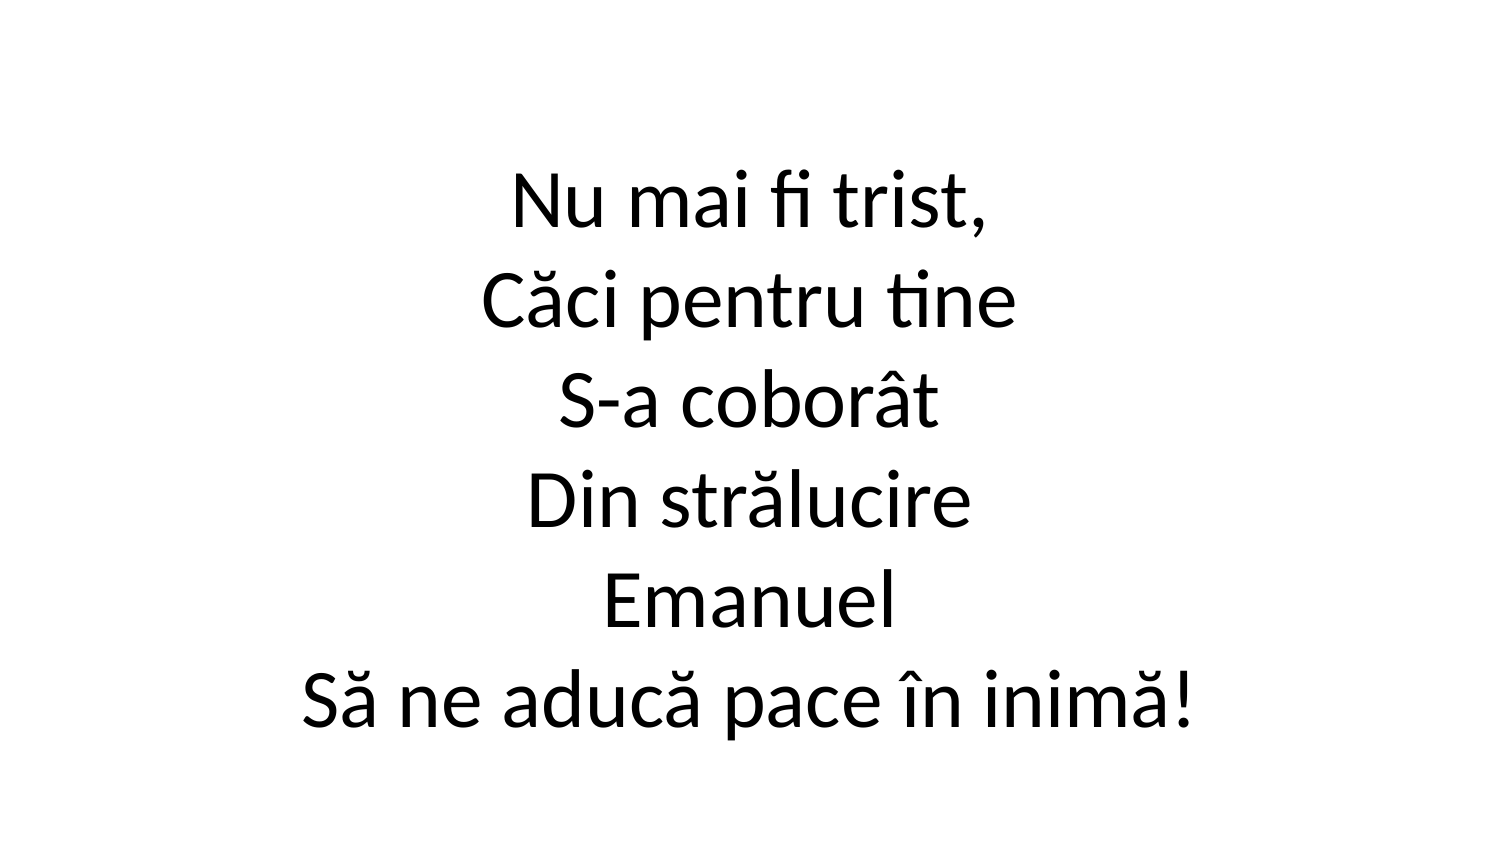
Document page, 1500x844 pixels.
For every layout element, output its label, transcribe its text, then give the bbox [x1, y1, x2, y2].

text_box Nu mai fi trist, Căci pentru tine S-a coborât Din strălucire Emanuel Să ne aducă pace în inimă! [286, 92, 1214, 752]
